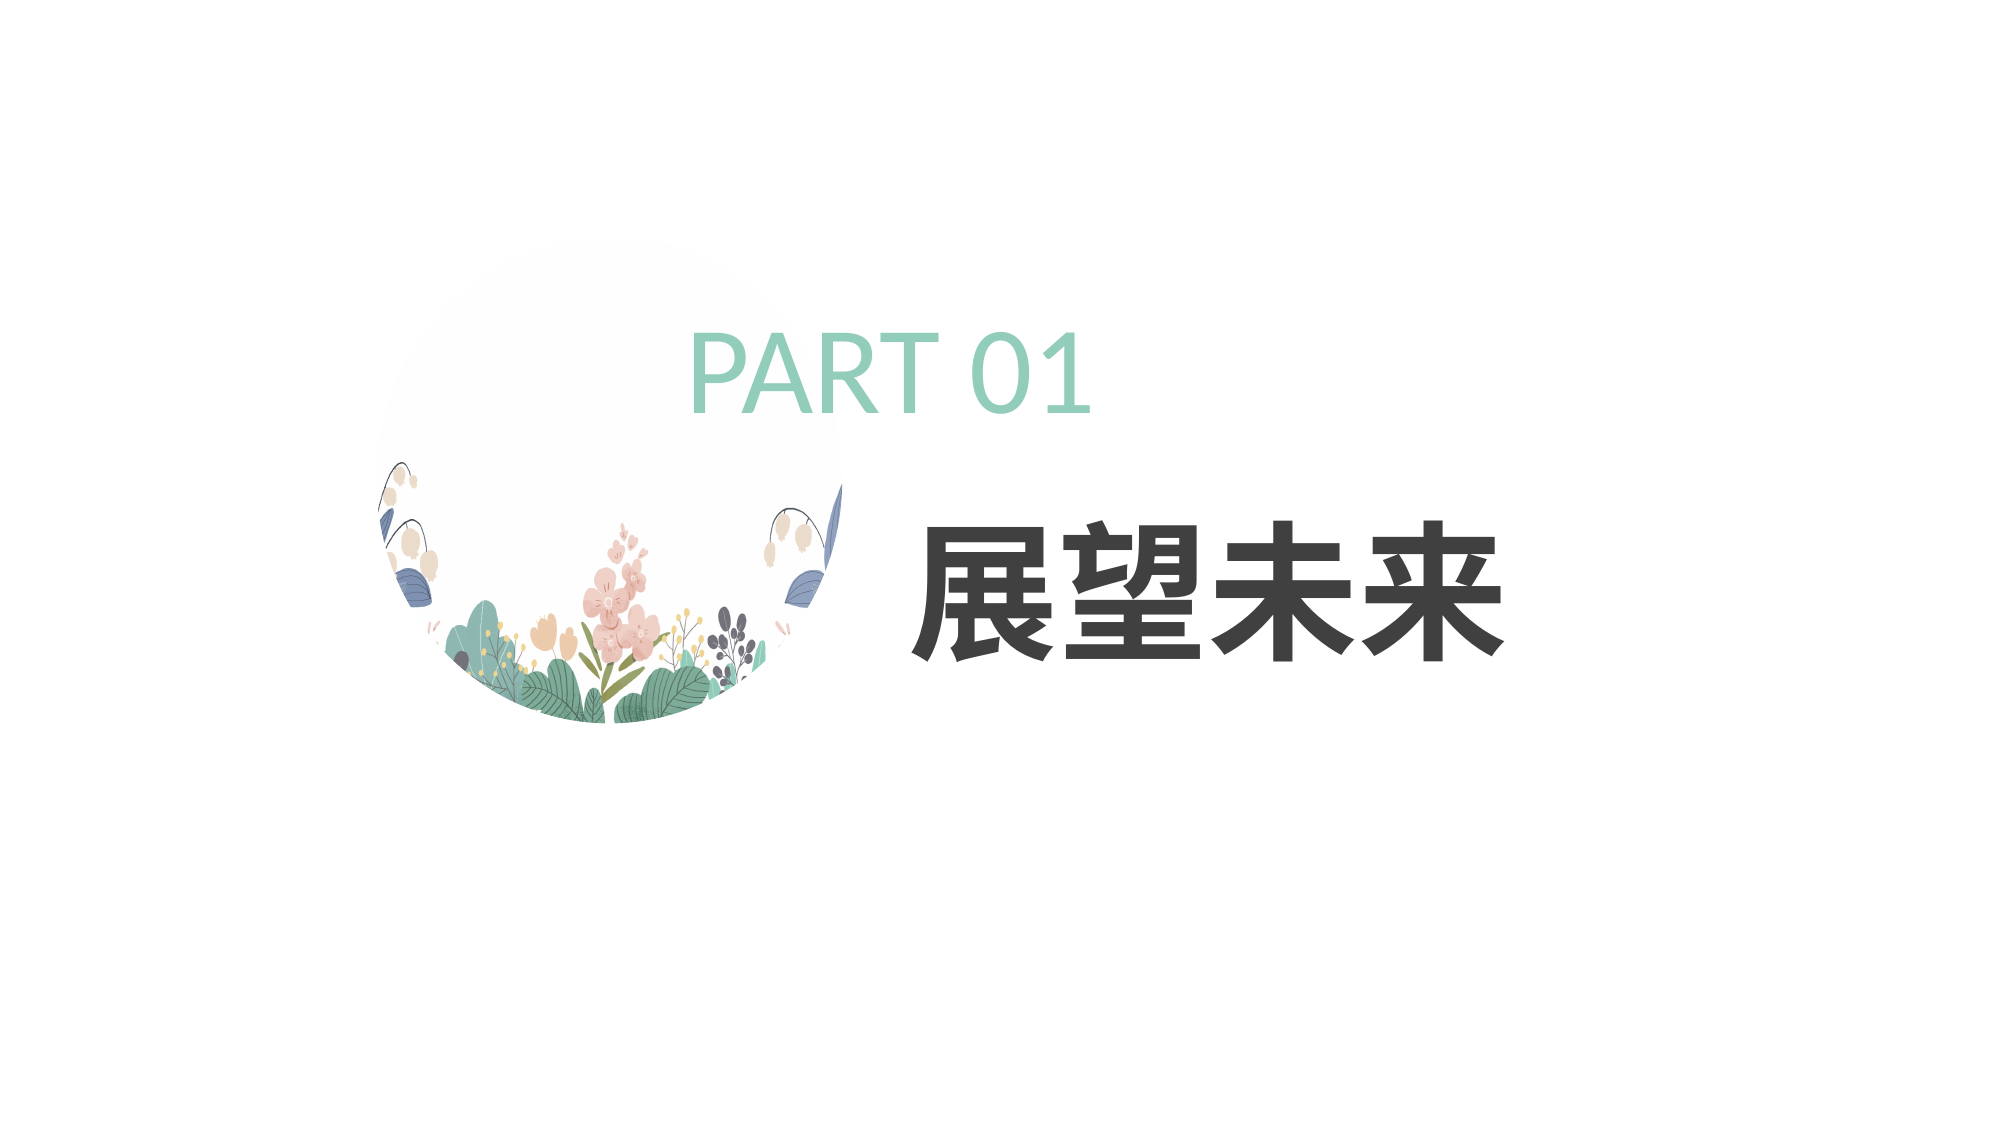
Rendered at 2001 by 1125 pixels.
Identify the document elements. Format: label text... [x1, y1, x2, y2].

text_box PART 01 [843, 280, 1111, 446]
text_box 展望未来 [894, 491, 1524, 686]
picture [376, 237, 843, 724]
